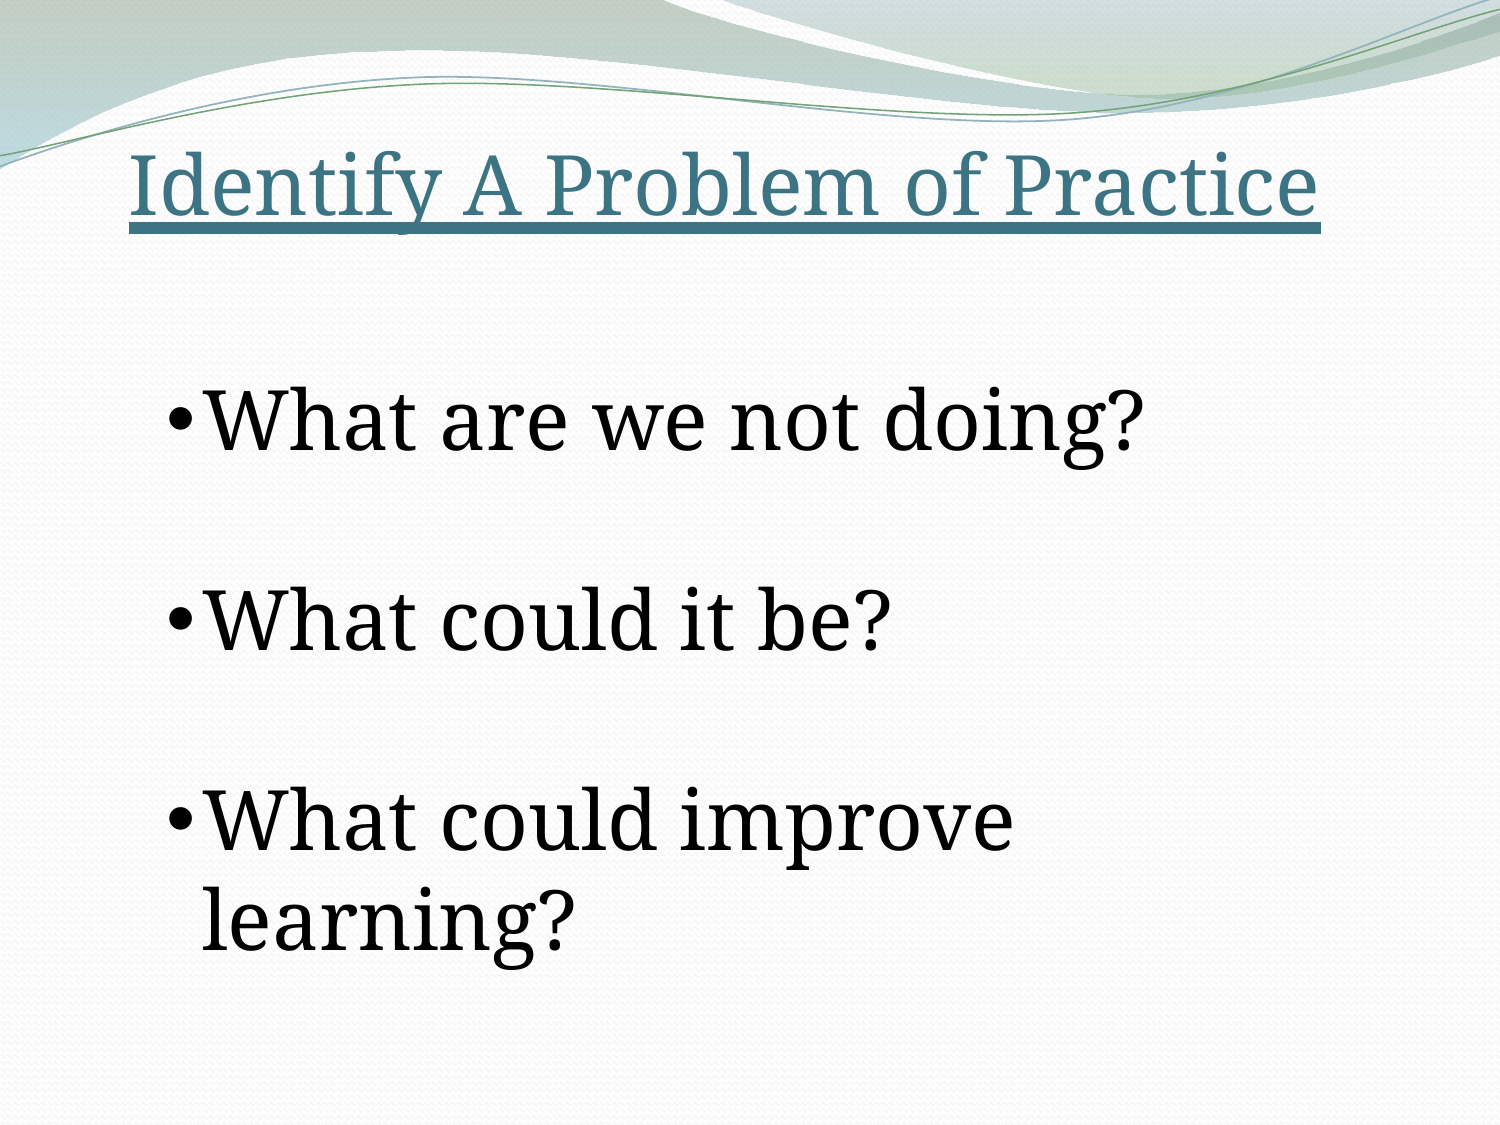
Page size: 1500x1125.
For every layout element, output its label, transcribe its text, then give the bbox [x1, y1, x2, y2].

text_box Identify A Problem of Practice What are we not doing? What could it be? What could improve learning? [112, 125, 1338, 1065]
